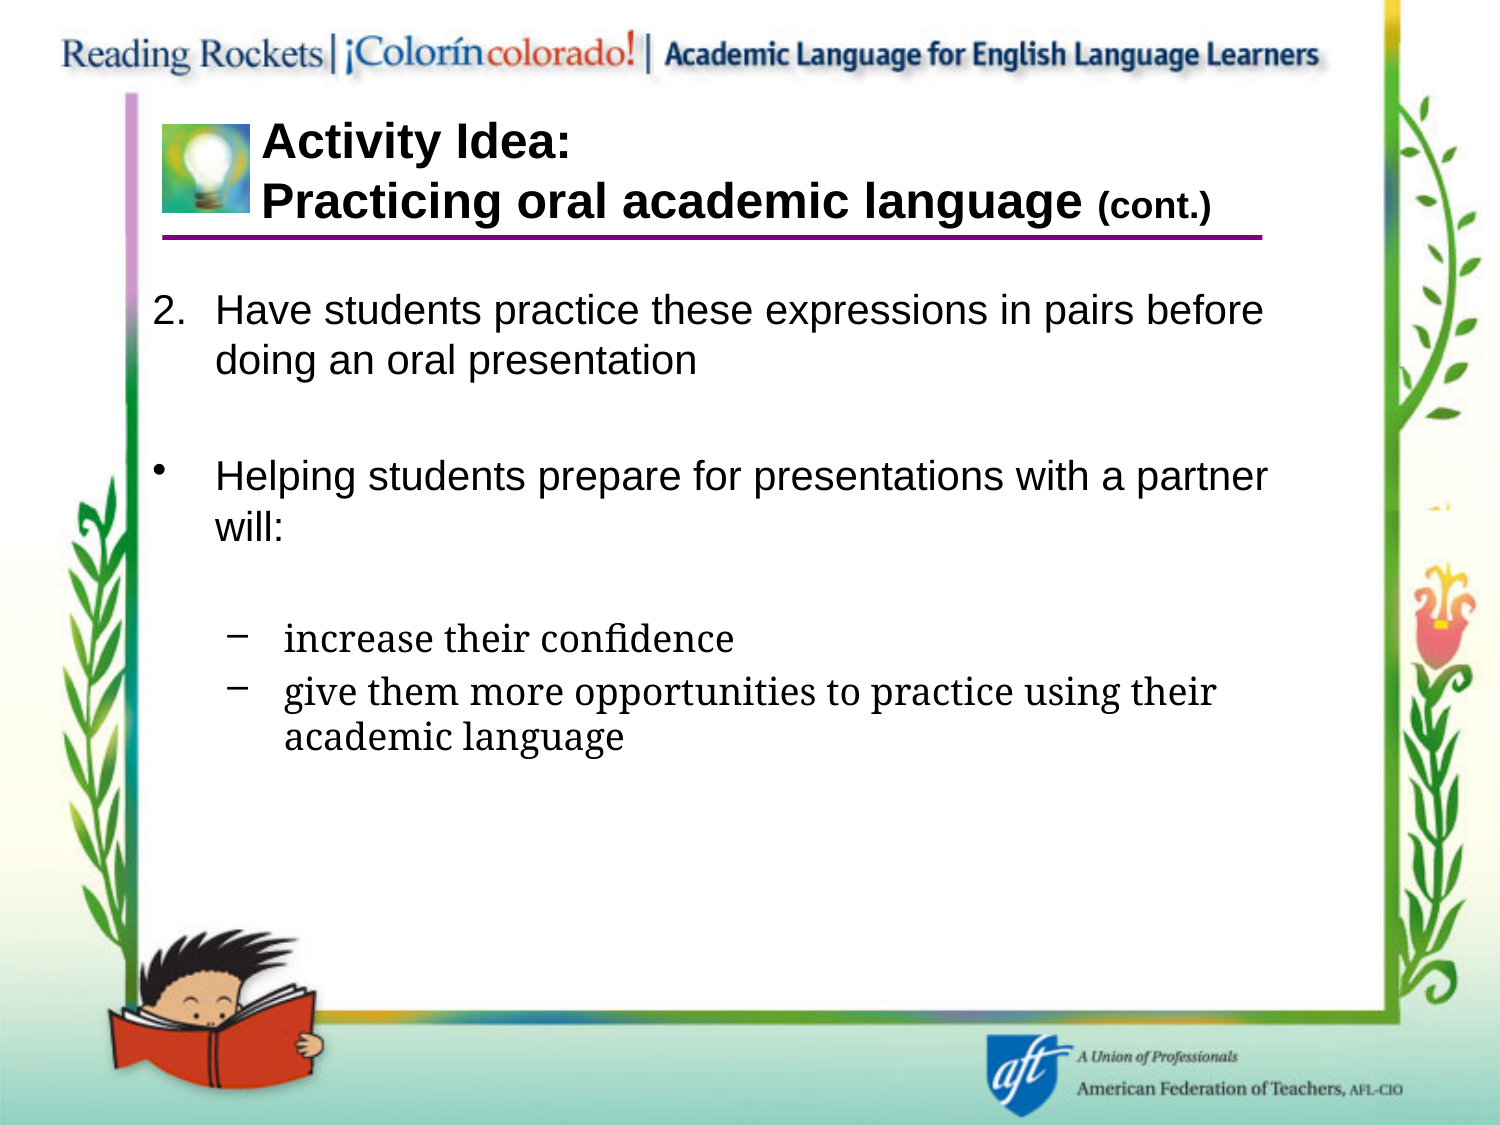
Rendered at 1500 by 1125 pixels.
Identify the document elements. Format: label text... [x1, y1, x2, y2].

title Activity Idea: Practicing oral academic language (cont.) [245, 74, 1268, 263]
list Have students practice these expressions in pairs before doing an oral presentation Helping students prepare for presentations with a partner will: increase their confidence give them more opportunities to practice using their academic language [137, 274, 1363, 1018]
picture [0, 0, 1500, 1125]
